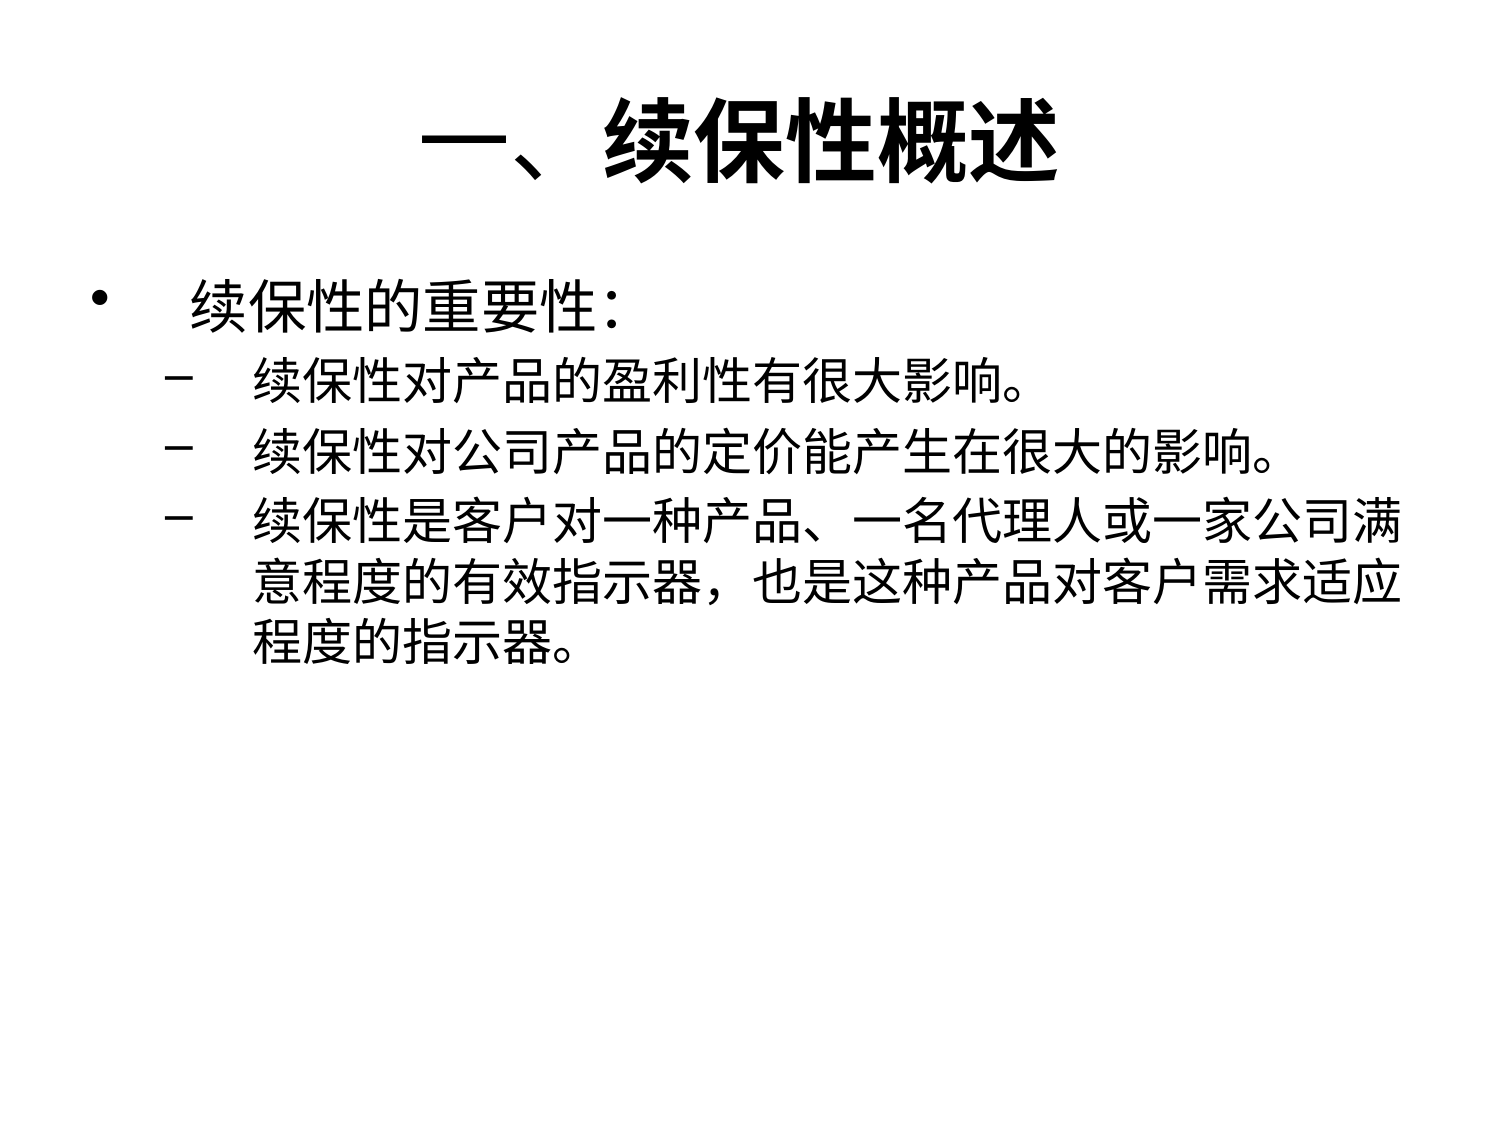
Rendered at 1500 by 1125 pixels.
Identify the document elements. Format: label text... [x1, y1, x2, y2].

list 续保性的重要性： 续保性对产品的盈利性有很大影响。 续保性对公司产品的定价能产生在很大的影响。 续保性是客户对一种产品、一名代理人或一家公司满意程度的有效指示器，也是这种产品对客户需求适应程度的指示器。 [75, 262, 1425, 1005]
title 一、续保性概述 [75, 45, 1425, 233]
